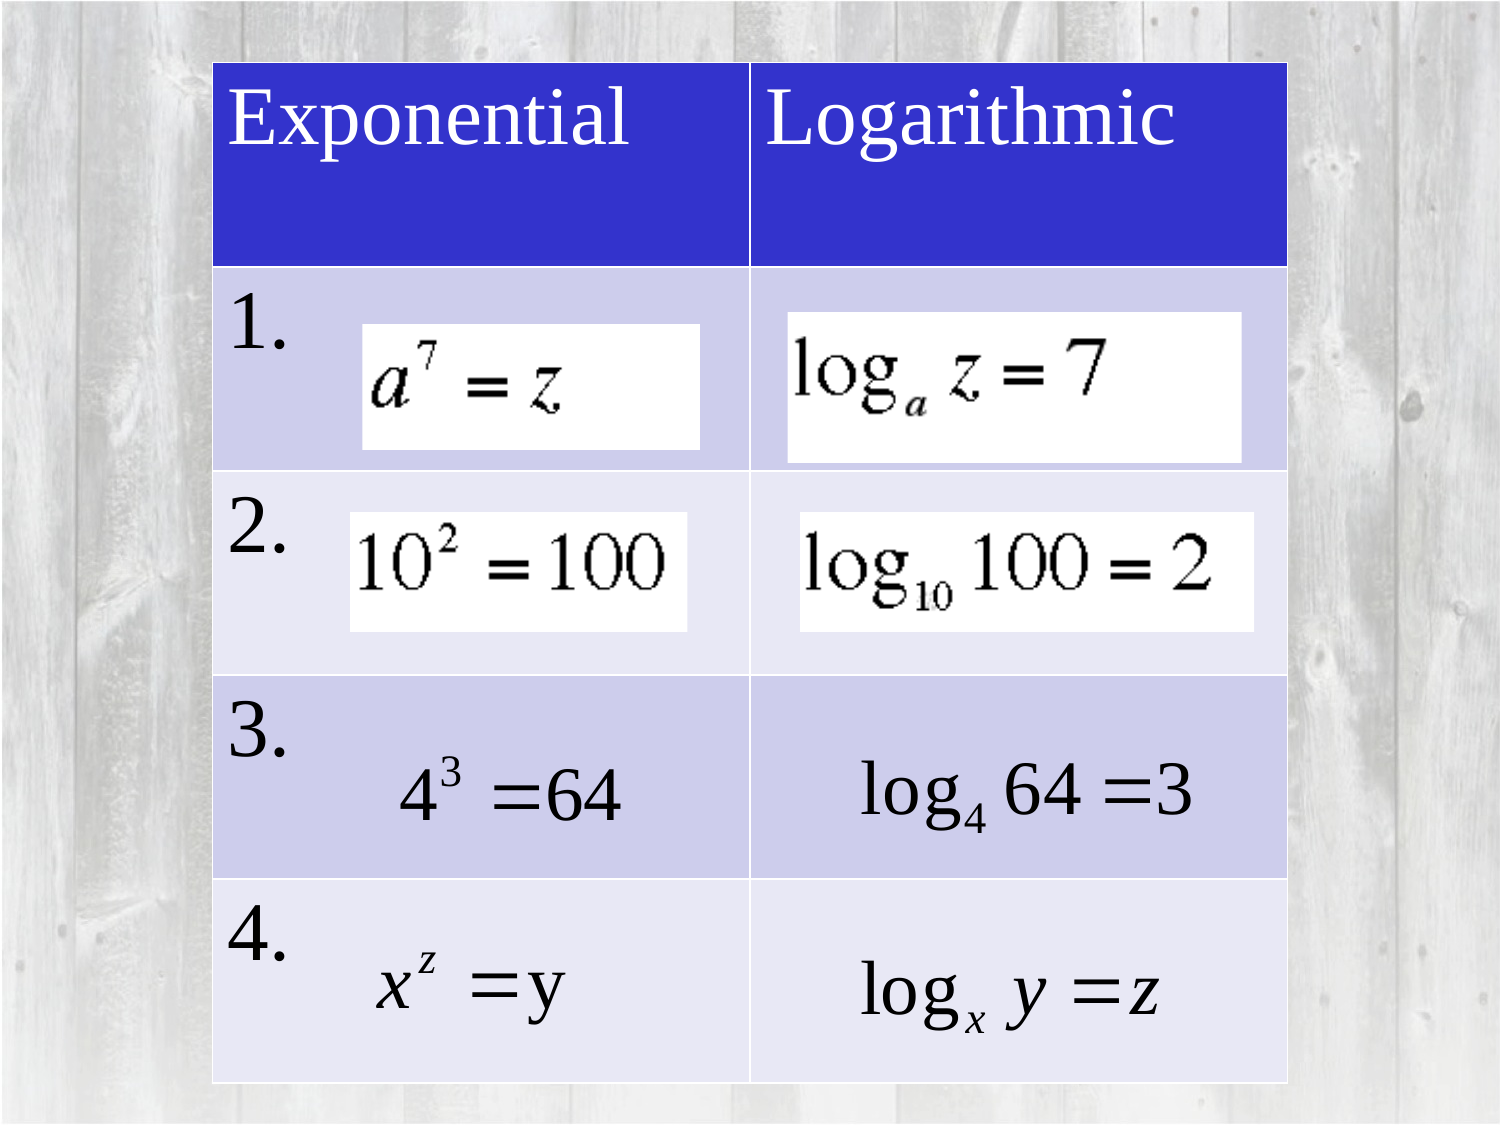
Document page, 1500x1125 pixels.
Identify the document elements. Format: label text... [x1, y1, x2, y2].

table_cell 1. [213, 268, 749, 470]
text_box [849, 737, 1205, 847]
table_cell [751, 676, 1287, 878]
table_cell [751, 268, 1287, 470]
table_cell [751, 472, 1287, 674]
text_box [387, 737, 633, 841]
table_cell 4. [213, 880, 749, 1082]
table_cell 2. [213, 472, 749, 674]
table_header Exponential [213, 63, 749, 266]
table_cell 3. [213, 676, 749, 878]
table_header Logarithmic [751, 63, 1287, 266]
picture [0, 0, 1500, 1125]
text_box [362, 924, 582, 1041]
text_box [849, 937, 1179, 1054]
table_cell [751, 880, 1287, 1082]
